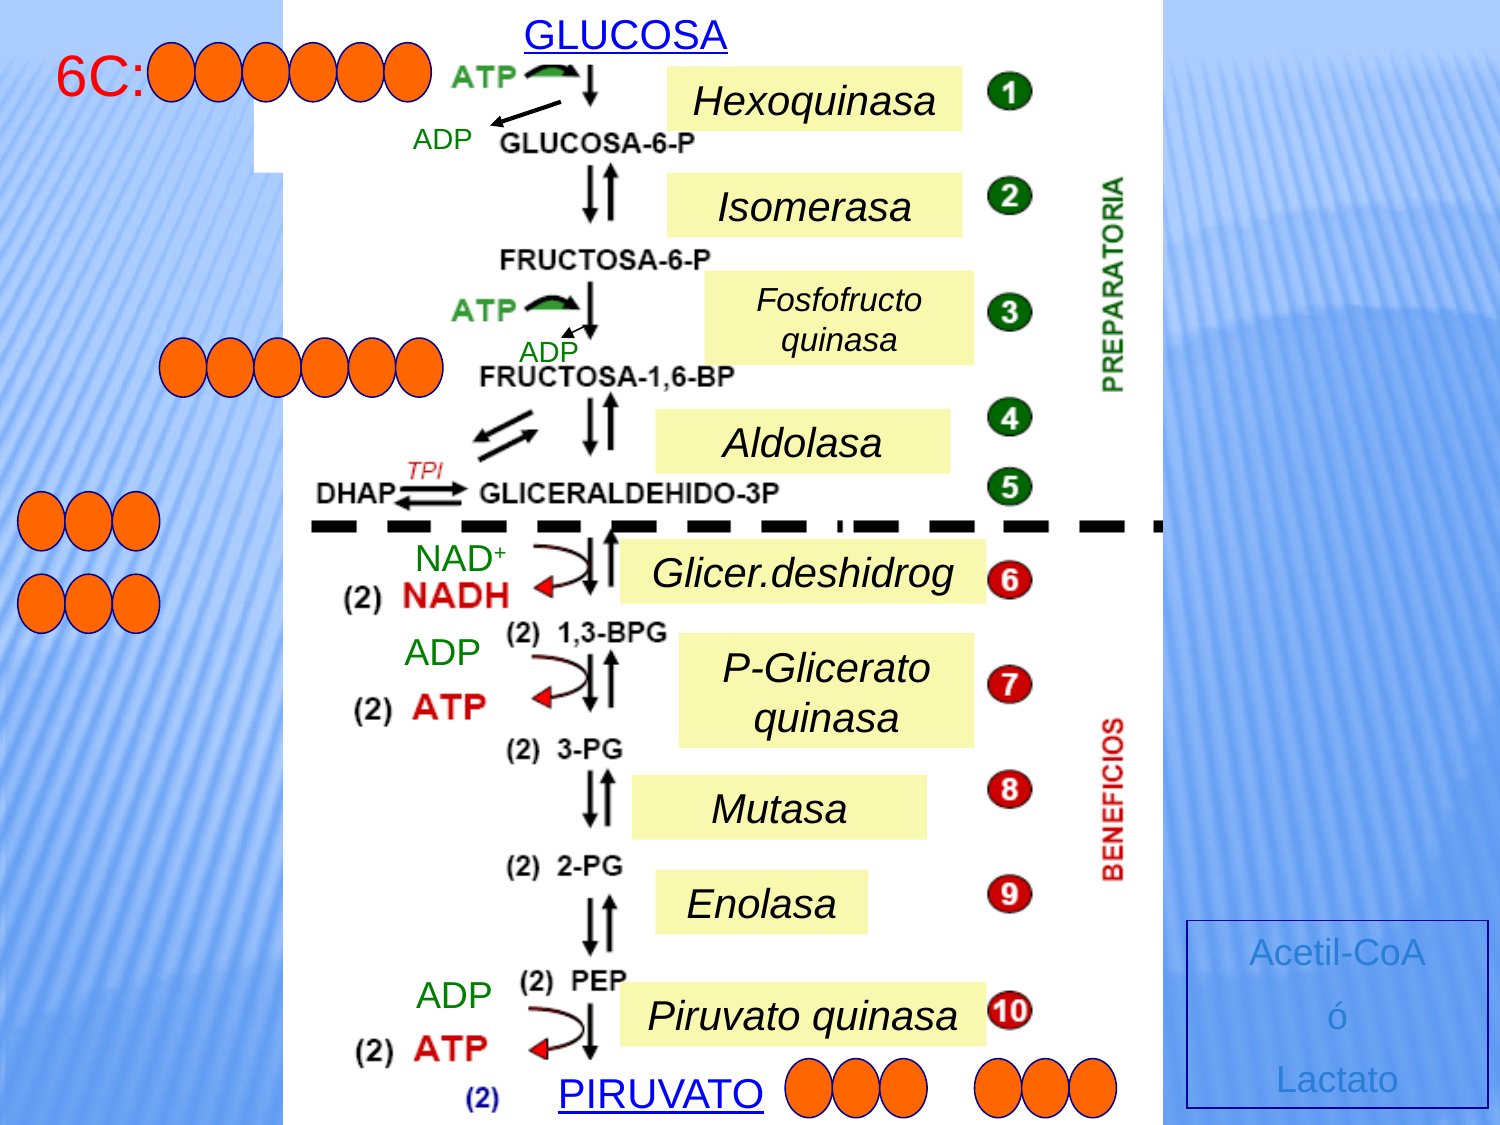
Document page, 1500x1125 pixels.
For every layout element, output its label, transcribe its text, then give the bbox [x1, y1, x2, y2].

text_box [784, 1058, 928, 1119]
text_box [974, 1058, 1117, 1119]
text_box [159, 337, 444, 398]
text_box 6C: [41, 31, 243, 116]
text_box Acetil-CoA ó Lactato [1186, 920, 1488, 1108]
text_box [17, 573, 160, 634]
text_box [253, 0, 1163, 1125]
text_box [17, 491, 160, 552]
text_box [147, 42, 432, 103]
